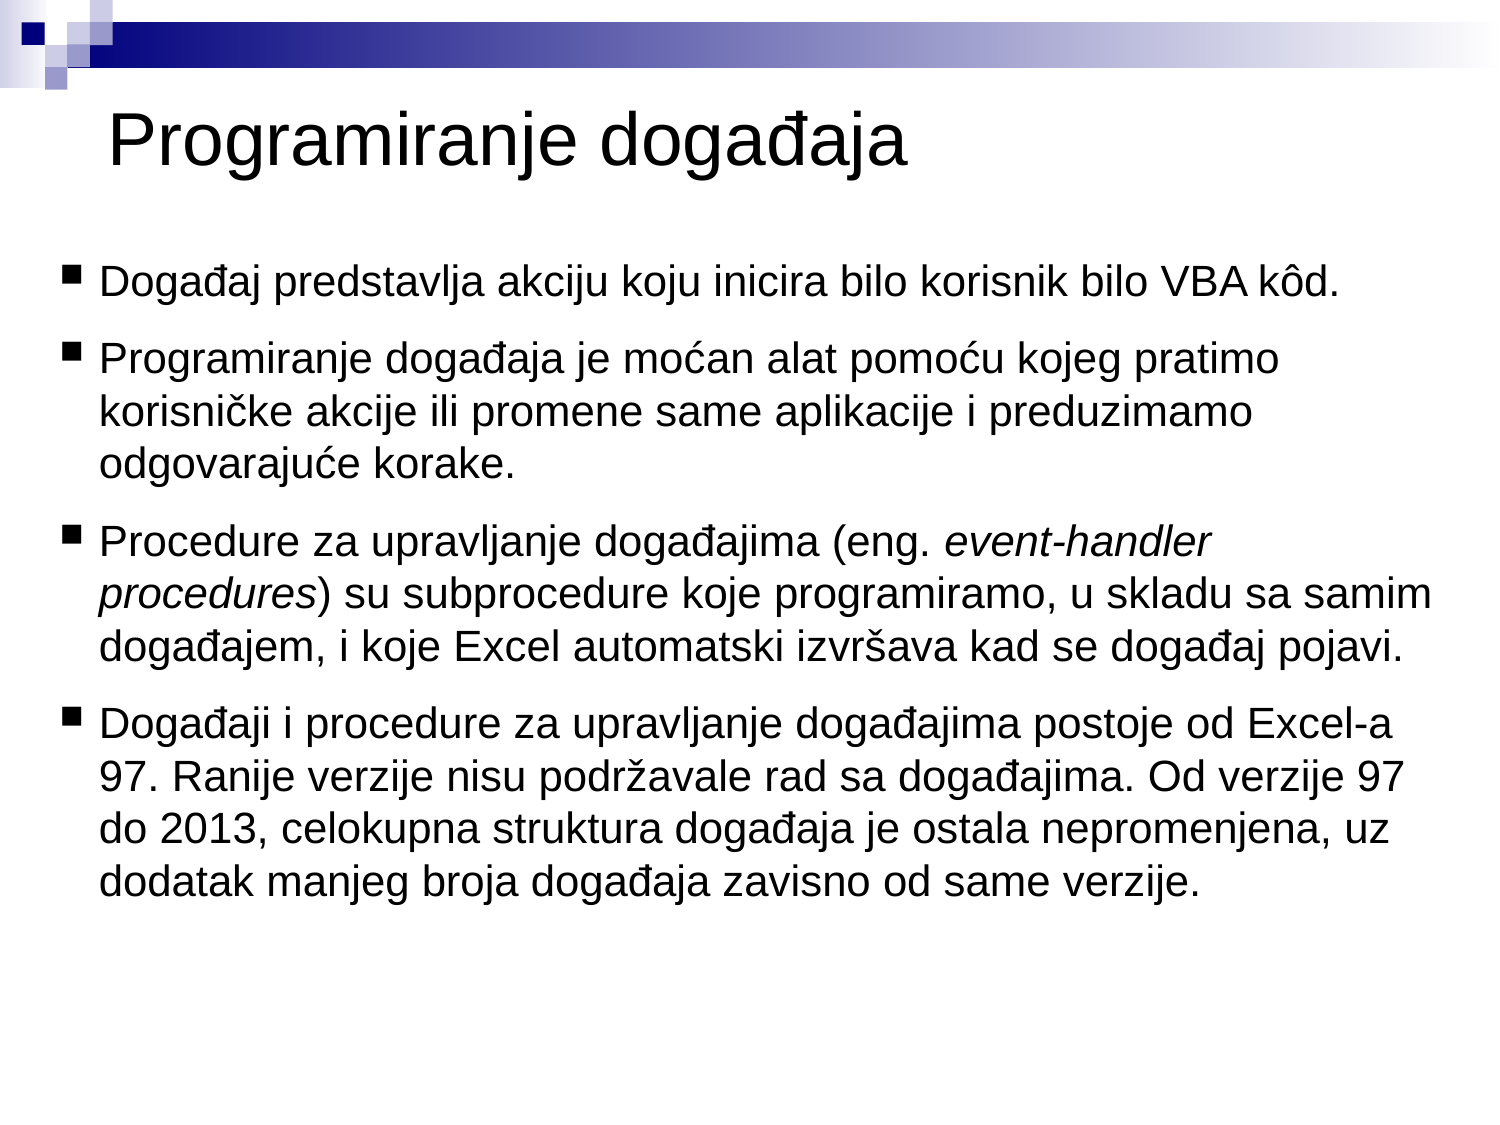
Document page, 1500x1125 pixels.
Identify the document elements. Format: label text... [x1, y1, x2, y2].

title Programiranje događaja [92, 75, 938, 197]
text_box Događaj predstavlja akciju koju inicira bilo korisnik bilo VBA kôd. Programiranje događaja je moćan alat pomoću kojeg pratimo korisničke akcije ili promene same aplikacije i preduzimamo odgovarajuće korake. Procedure za upravljanje događajima (eng. event-handler procedures) su subprocedure koje programiramo, u skladu sa samim događajem, i koje Excel automatski izvršava kad se događaj pojavi. Događaji i procedure za upravljanje događajima postoje od Excel-a 97. Ranije verzije nisu podržavale rad sa događajima. Od verzije 97 do 2013, celokupna struktura događaja je ostala nepromenjena, uz dodatak manjeg broja događaja zavisno od same verzije. [50, 245, 1453, 938]
